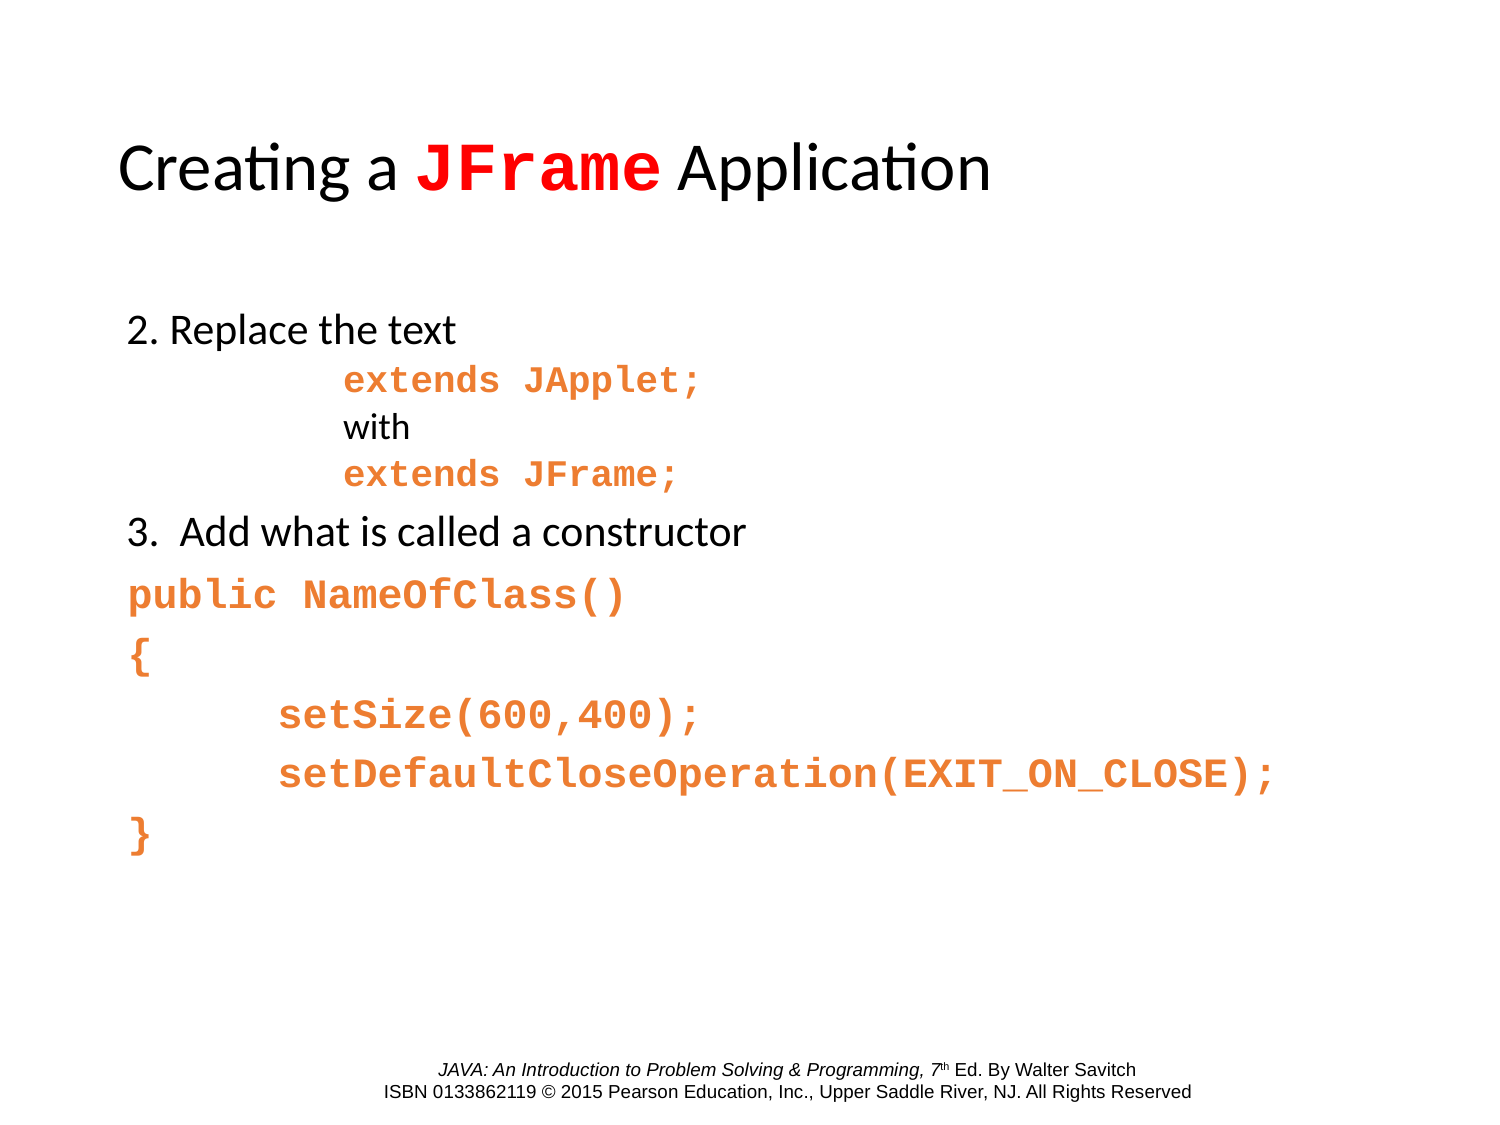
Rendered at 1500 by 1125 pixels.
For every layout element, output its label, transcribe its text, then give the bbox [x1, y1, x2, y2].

list 2. Replace the text extends JApplet; with extends JFrame; 3. Add what is called a constructor public NameOfClass() { setSize(600,400); setDefaultCloseOperation(EXIT_ON_CLOSE); } [103, 299, 1397, 1014]
title Creating a JFrame Application [103, 59, 1397, 278]
